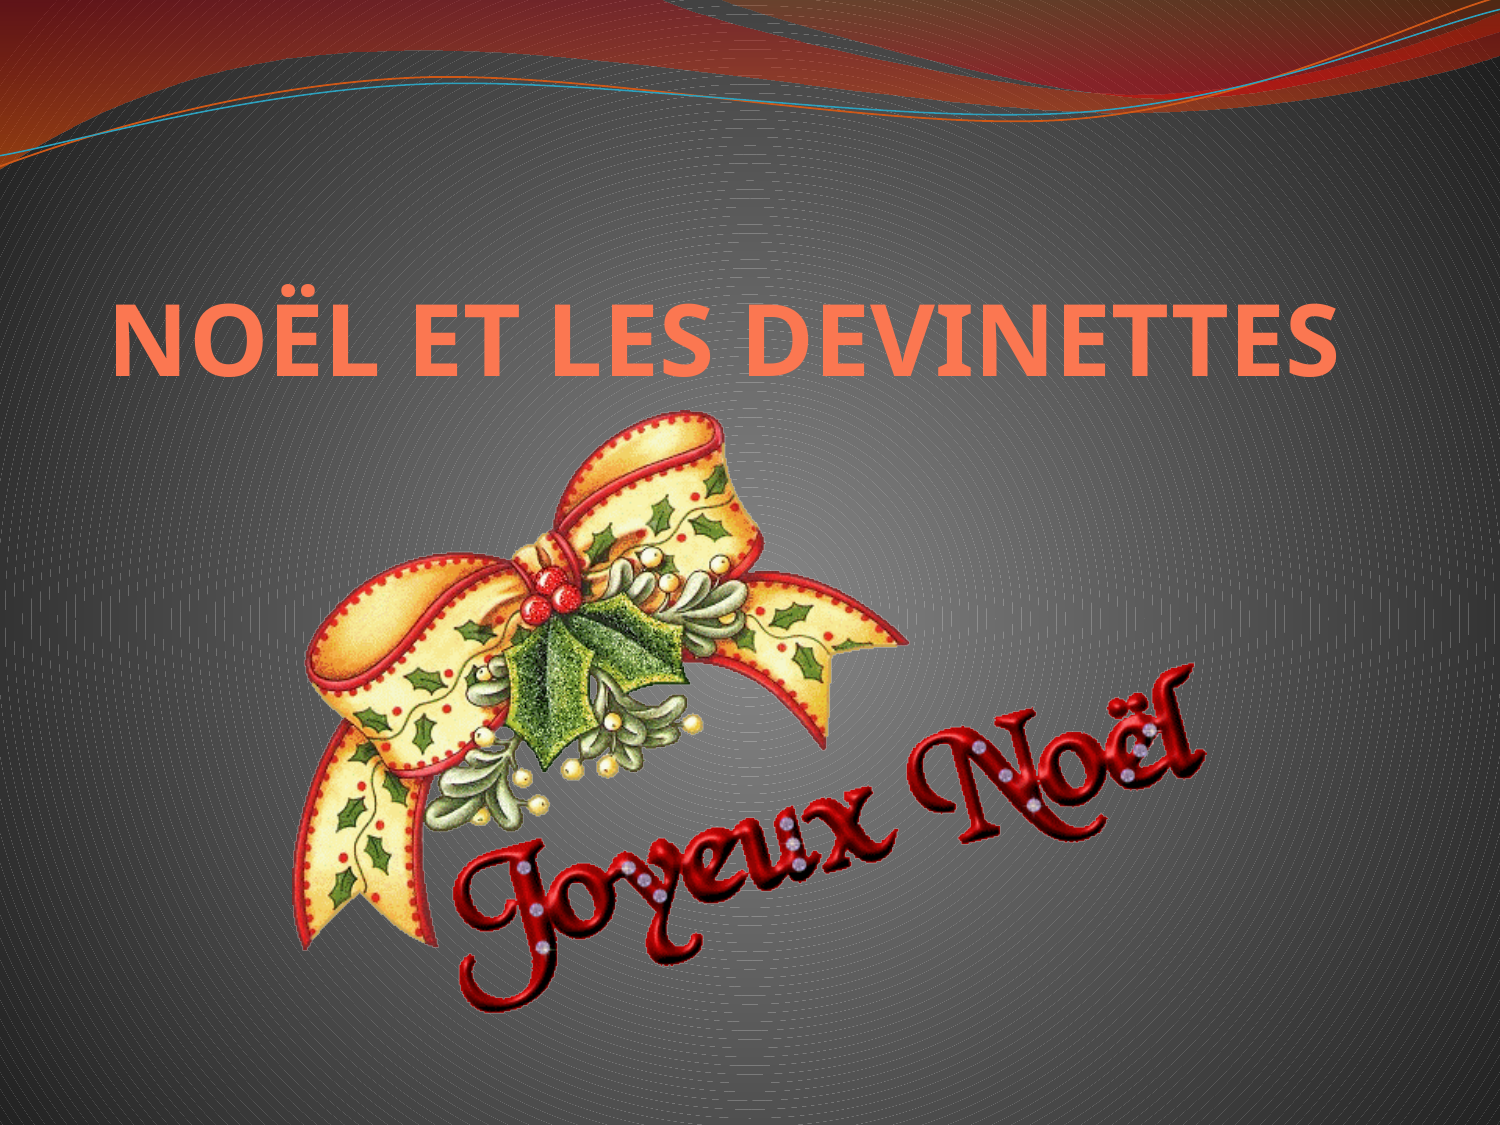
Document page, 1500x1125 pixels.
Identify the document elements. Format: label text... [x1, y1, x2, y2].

title NOËL ET LES DEVINETTES [81, 222, 1371, 397]
picture [292, 409, 1208, 1016]
